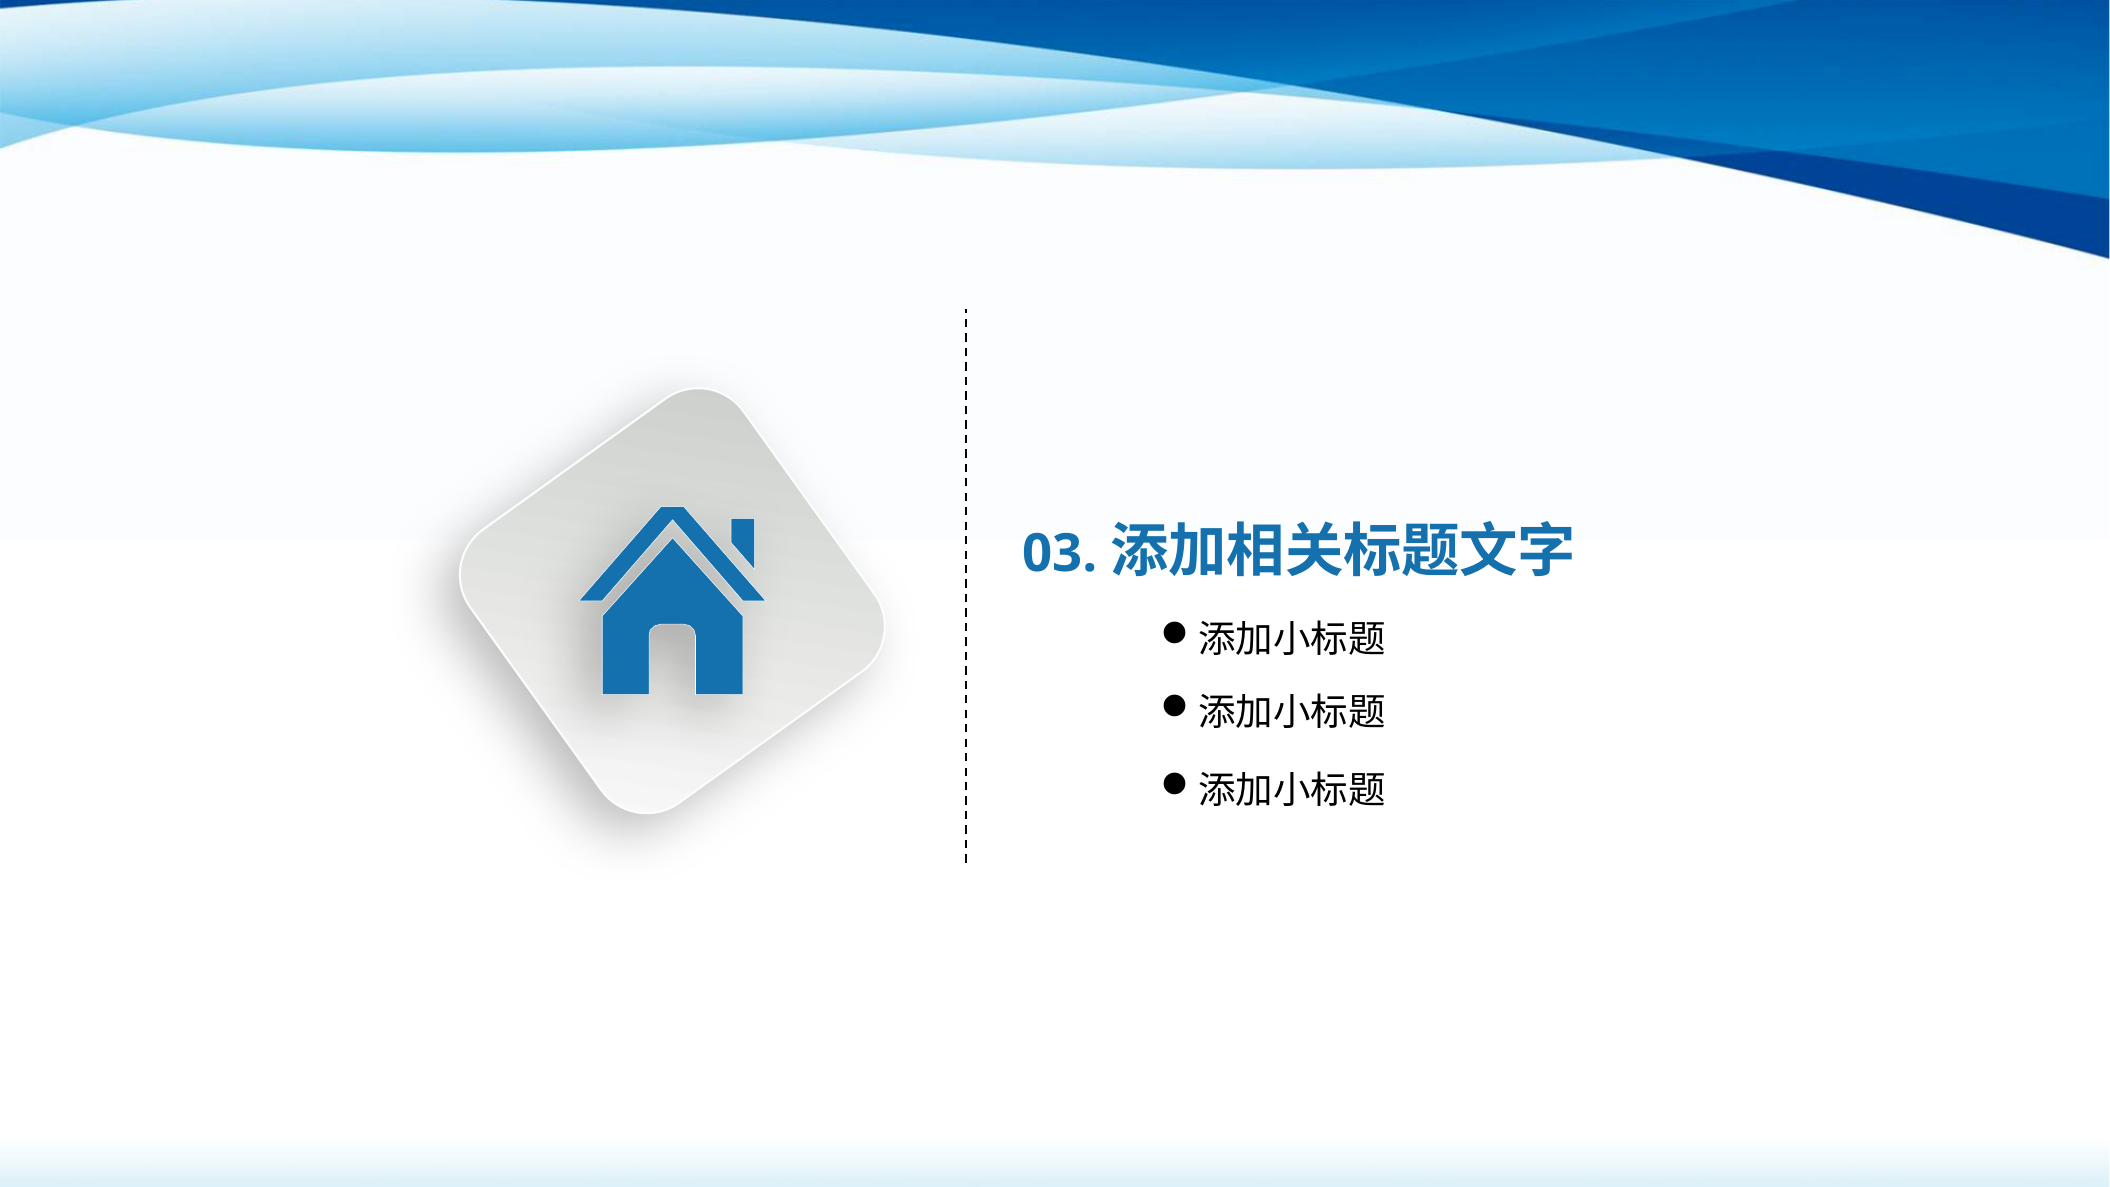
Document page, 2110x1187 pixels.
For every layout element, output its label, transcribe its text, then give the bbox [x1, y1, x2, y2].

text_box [504, 432, 841, 769]
text_box 03.添加相关标题文字 [1007, 506, 1867, 591]
text_box 添加小标题 [1160, 688, 1509, 734]
text_box 添加小标题 [1160, 614, 1509, 660]
text_box 添加小标题 [1160, 766, 1509, 812]
picture [0, 0, 2110, 1187]
